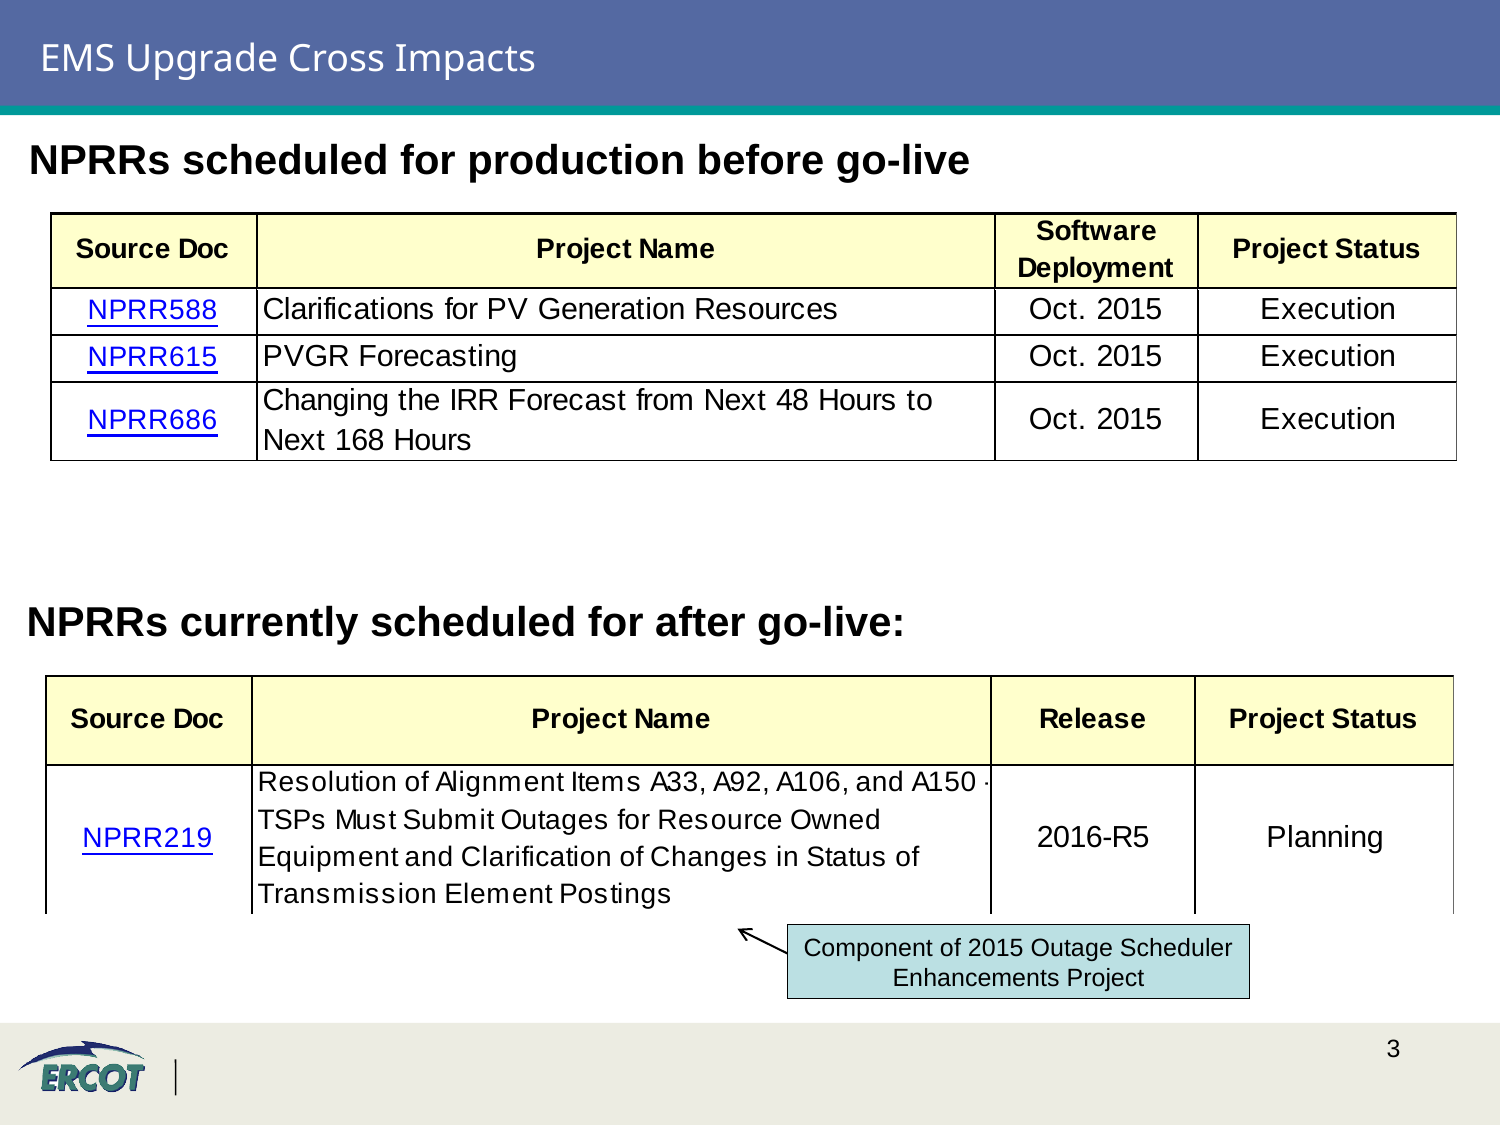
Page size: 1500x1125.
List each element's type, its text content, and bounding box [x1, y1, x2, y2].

picture [10, 1031, 151, 1111]
title EMS Upgrade Cross Impacts [24, 0, 1175, 113]
picture [44, 674, 1456, 917]
list NPRRs scheduled for production before go-live [13, 125, 1413, 188]
text_box NPRRs currently scheduled for after go-live: [11, 587, 1350, 650]
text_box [737, 928, 788, 954]
text_box Component of 2015 Outage Scheduler Enhancements Project [787, 926, 1250, 999]
picture [49, 212, 1460, 463]
